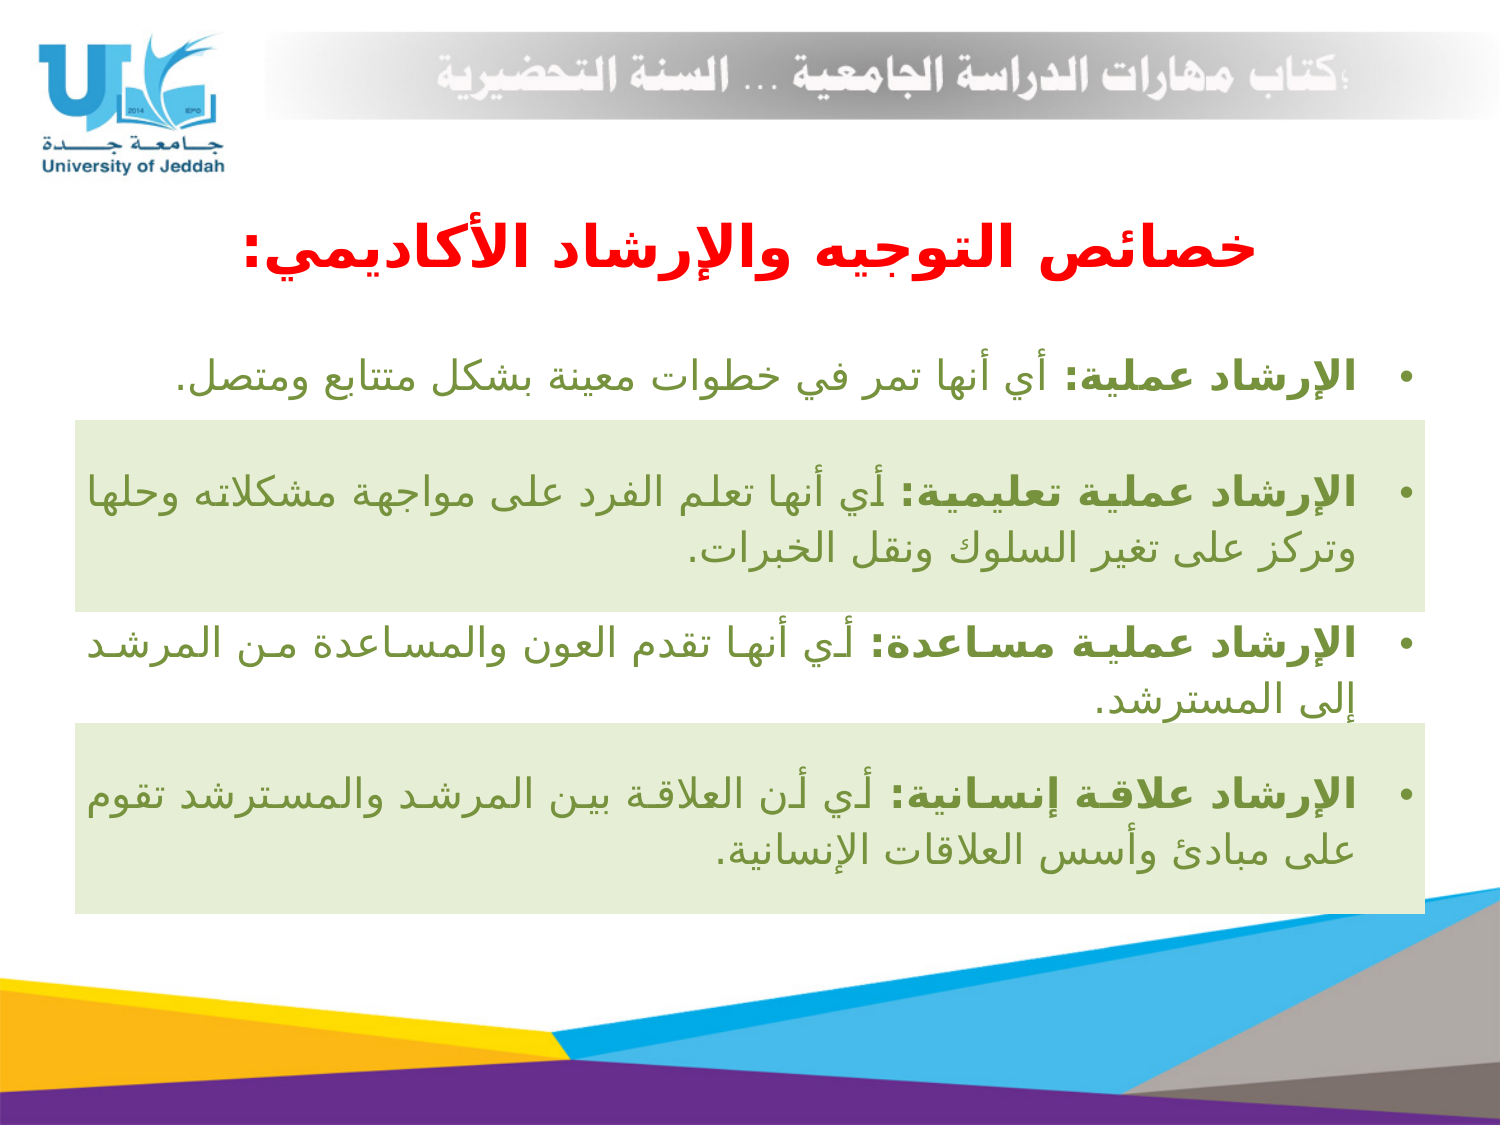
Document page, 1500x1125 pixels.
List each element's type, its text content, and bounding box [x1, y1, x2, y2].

table_header الإرشاد عملية: أي أنها تمر في خطوات معينة بشكل متتابع ومتصل. [75, 325, 1425, 420]
table_cell الإرشاد علاقة إنسانية: أي أن العلاقة بين المرشد والمسترشد تقوم على مبادئ وأسس العلاقات الإنسانية. [75, 723, 1425, 914]
picture [0, 0, 1500, 1125]
table_cell الإرشاد عملية تعليمية: أي أنها تعلم الفرد على مواجهة مشكلاته وحلها وتركز على تغير السلوك ونقل الخبرات. [75, 420, 1425, 612]
table_cell الإرشاد عملية مساعدة: أي أنها تقدم العون والمساعدة من المرشد إلى المسترشد. [75, 612, 1425, 723]
title خصائص التوجيه والإرشاد الأكاديمي: [75, 149, 1425, 325]
